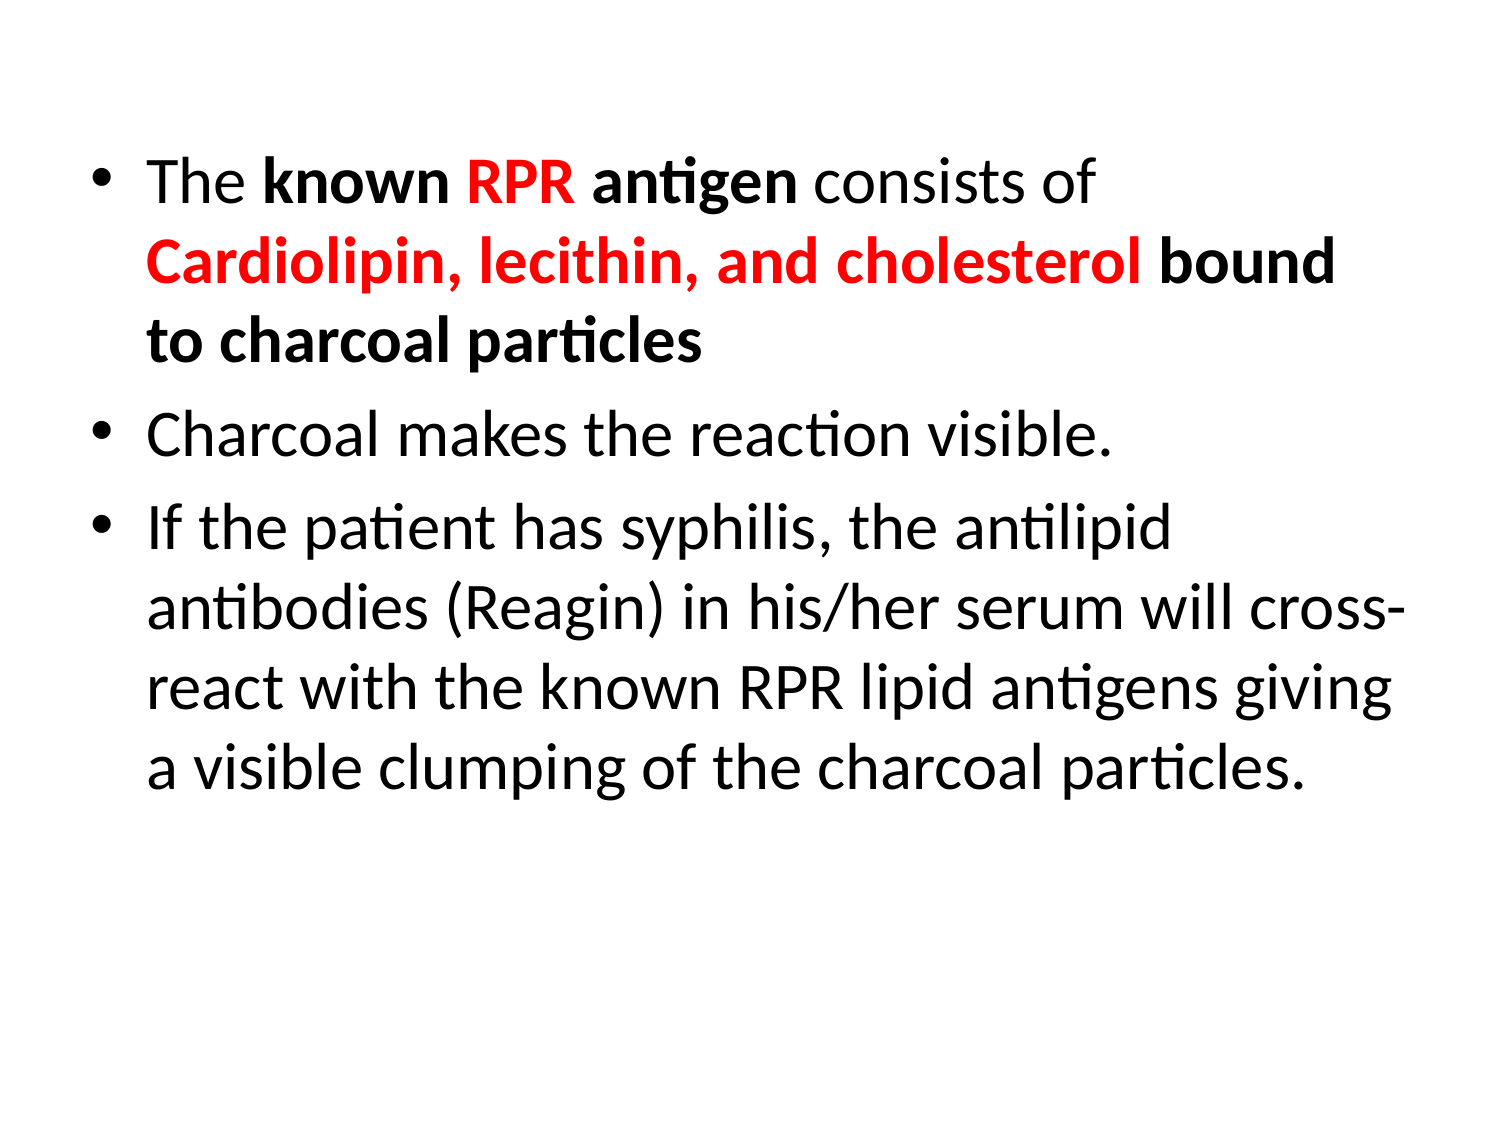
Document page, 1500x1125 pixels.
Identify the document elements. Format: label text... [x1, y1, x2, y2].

list The known RPR antigen consists of Cardiolipin, lecithin, and cholesterol bound to charcoal particles Charcoal makes the reaction visible. If the patient has syphilis, the antilipid antibodies (Reagin) in his/her serum will cross-react with the known RPR lipid antigens giving a visible clumping of the charcoal particles. [75, 128, 1425, 1005]
